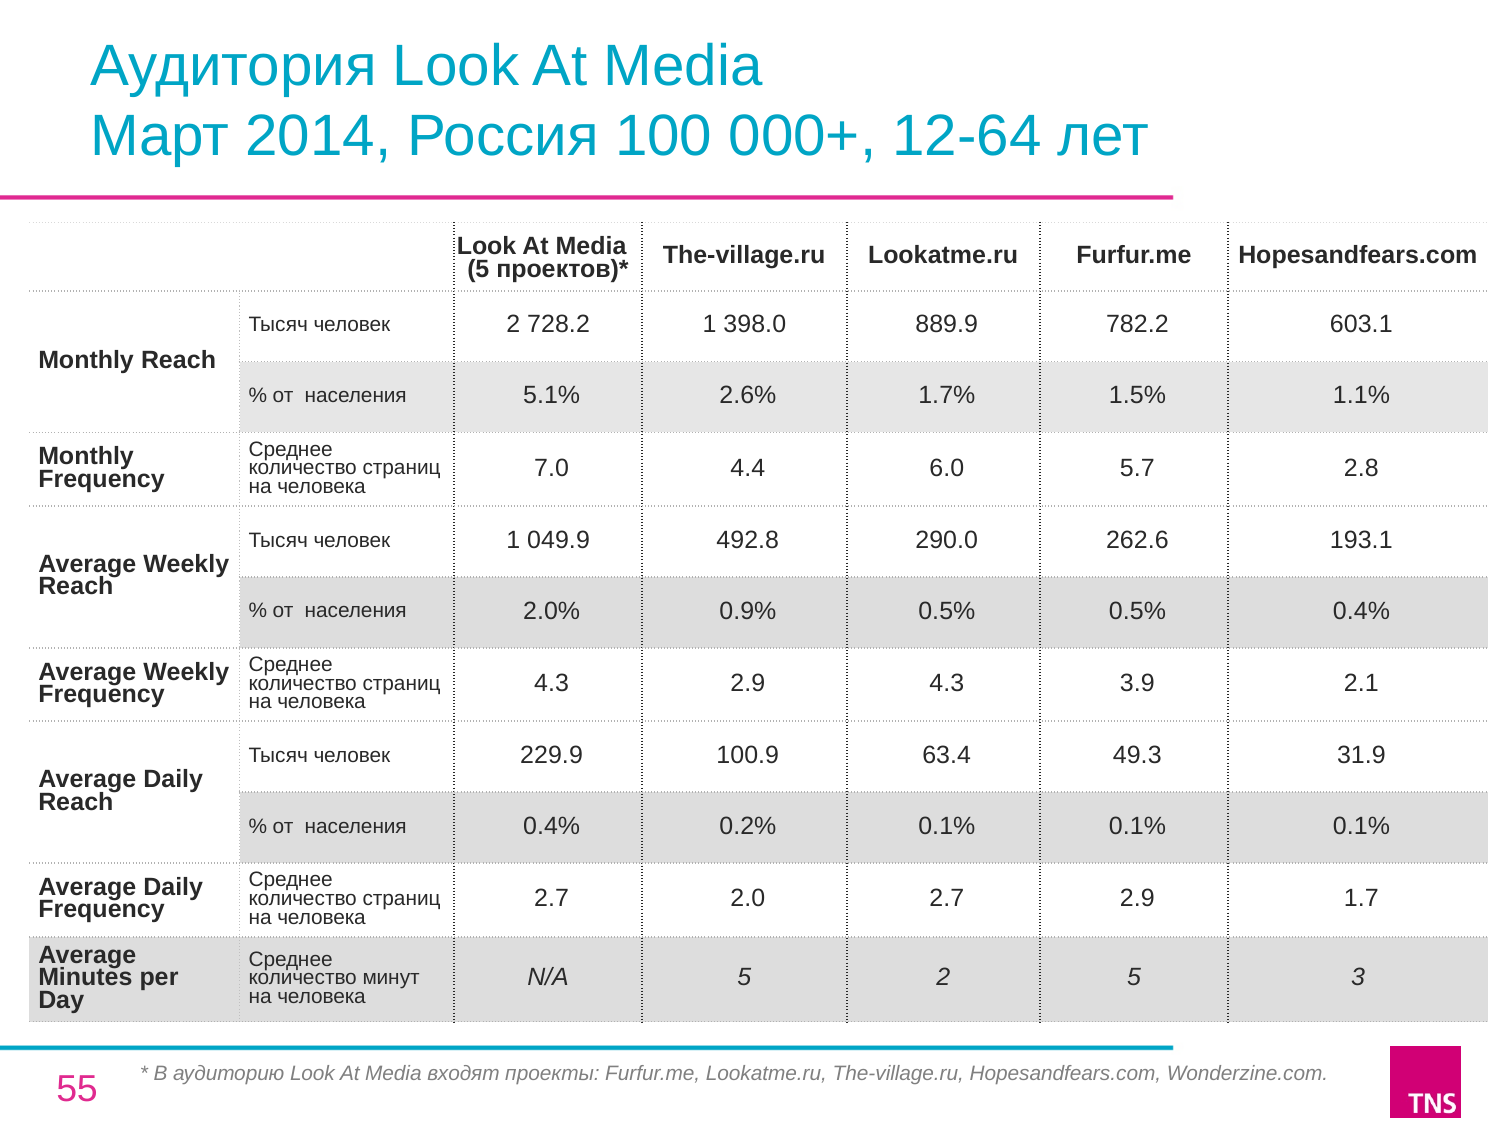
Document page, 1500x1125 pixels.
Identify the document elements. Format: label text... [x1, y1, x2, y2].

table_cell 1.7% [847, 362, 1040, 432]
table_cell 2.1 [1228, 648, 1488, 721]
table_cell 63.4 [847, 721, 1040, 792]
table_cell % от населения [240, 362, 454, 432]
picture [0, 0, 1500, 1125]
table_cell 262.6 [1040, 506, 1228, 577]
table_cell Average Daily Frequency [29, 863, 240, 937]
table_cell 889.9 [847, 291, 1040, 362]
table_cell 0.5% [1040, 577, 1228, 648]
table_cell 1.1% [1228, 362, 1488, 432]
table_header The-village.ru [642, 223, 847, 291]
table_cell % от населения [240, 792, 454, 863]
table_cell 5.1% [454, 362, 642, 432]
table_cell 2.0 [642, 863, 847, 937]
table_cell 4.3 [847, 648, 1040, 721]
table_cell Среднее количество страниц на человека [240, 863, 454, 937]
text_box * В аудиторию Look At Media входят проекты: Furfur.me, Lookatme.ru, The-village.ru, Hopesandfears.com, Wonderzine.com. [124, 1052, 1463, 1092]
table_cell Среднее количество страниц на человека [240, 432, 454, 506]
table_cell 193.1 [1228, 506, 1488, 577]
table_cell 6.0 [847, 432, 1040, 506]
table_cell 229.9 [454, 721, 642, 792]
table_cell 2 728.2 [454, 291, 642, 362]
table_cell 100.9 [642, 721, 847, 792]
table_cell 7.0 [454, 432, 642, 506]
table_cell 492.8 [642, 506, 847, 577]
table_cell Тысяч человек [240, 721, 454, 792]
table_header [29, 223, 454, 291]
table_cell Monthly Reach [29, 291, 240, 432]
table_cell 0.9% [642, 577, 847, 648]
table_cell 0.1% [847, 792, 1040, 863]
table_cell 0.4% [454, 792, 642, 863]
table_cell 5 [1040, 937, 1228, 1022]
table_cell 2.6% [642, 362, 847, 432]
table_cell 49.3 [1040, 721, 1228, 792]
slide_number 55 [40, 1055, 392, 1125]
table_cell 2.7 [454, 863, 642, 937]
table_cell 1.7 [1228, 863, 1488, 937]
table_cell Average Weekly Frequency [29, 648, 240, 721]
table_cell 2.8 [1228, 432, 1488, 506]
table_cell 1 049.9 [454, 506, 642, 577]
table_header Furfur.me [1040, 223, 1228, 291]
table_cell 1 398.0 [642, 291, 847, 362]
table_cell 0.1% [1228, 792, 1488, 863]
table_cell 0.2% [642, 792, 847, 863]
table_cell 2.9 [642, 648, 847, 721]
table_cell 3 [1228, 937, 1488, 1022]
table_cell Average Daily Reach [29, 721, 240, 863]
table_cell Monthly Frequency [29, 432, 240, 506]
table_cell 290.0 [847, 506, 1040, 577]
table_cell 0.4% [1228, 577, 1488, 648]
table_cell 0.1% [1040, 792, 1228, 863]
table_header Lookatme.ru [847, 223, 1040, 291]
table_cell 2.7 [847, 863, 1040, 937]
table_cell Тысяч человек [240, 291, 454, 362]
table_cell 2 [847, 937, 1040, 1022]
table_cell 5.7 [1040, 432, 1228, 506]
table_cell 2.0% [454, 577, 642, 648]
table_cell 1.5% [1040, 362, 1228, 432]
table_cell 2.9 [1040, 863, 1228, 937]
table_cell 603.1 [1228, 291, 1488, 362]
table_cell Average Weekly Reach [29, 506, 240, 648]
table_cell 0.5% [847, 577, 1040, 648]
table_cell 782.2 [1040, 291, 1228, 362]
table_cell 4.4 [642, 432, 847, 506]
table_cell Среднее количество минут на человека [240, 937, 454, 1022]
table_cell 31.9 [1228, 721, 1488, 792]
table_cell % от населения [240, 577, 454, 648]
table_header Hopesandfears.com [1228, 223, 1488, 291]
table_cell Тысяч человек [240, 506, 454, 577]
table_header Look At Media (5 проектов)* [454, 223, 642, 291]
table_cell 4.3 [454, 648, 642, 721]
title Аудитория Look At Media Март 2014, Россия 100 000+, 12-64 лет [74, 8, 1476, 187]
table_cell Среднее количество страниц на человека [240, 648, 454, 721]
table_cell 3.9 [1040, 648, 1228, 721]
table_cell 5 [642, 937, 847, 1022]
table_cell N/A [454, 937, 642, 1022]
table_cell Average Minutes per Day [29, 937, 240, 1022]
